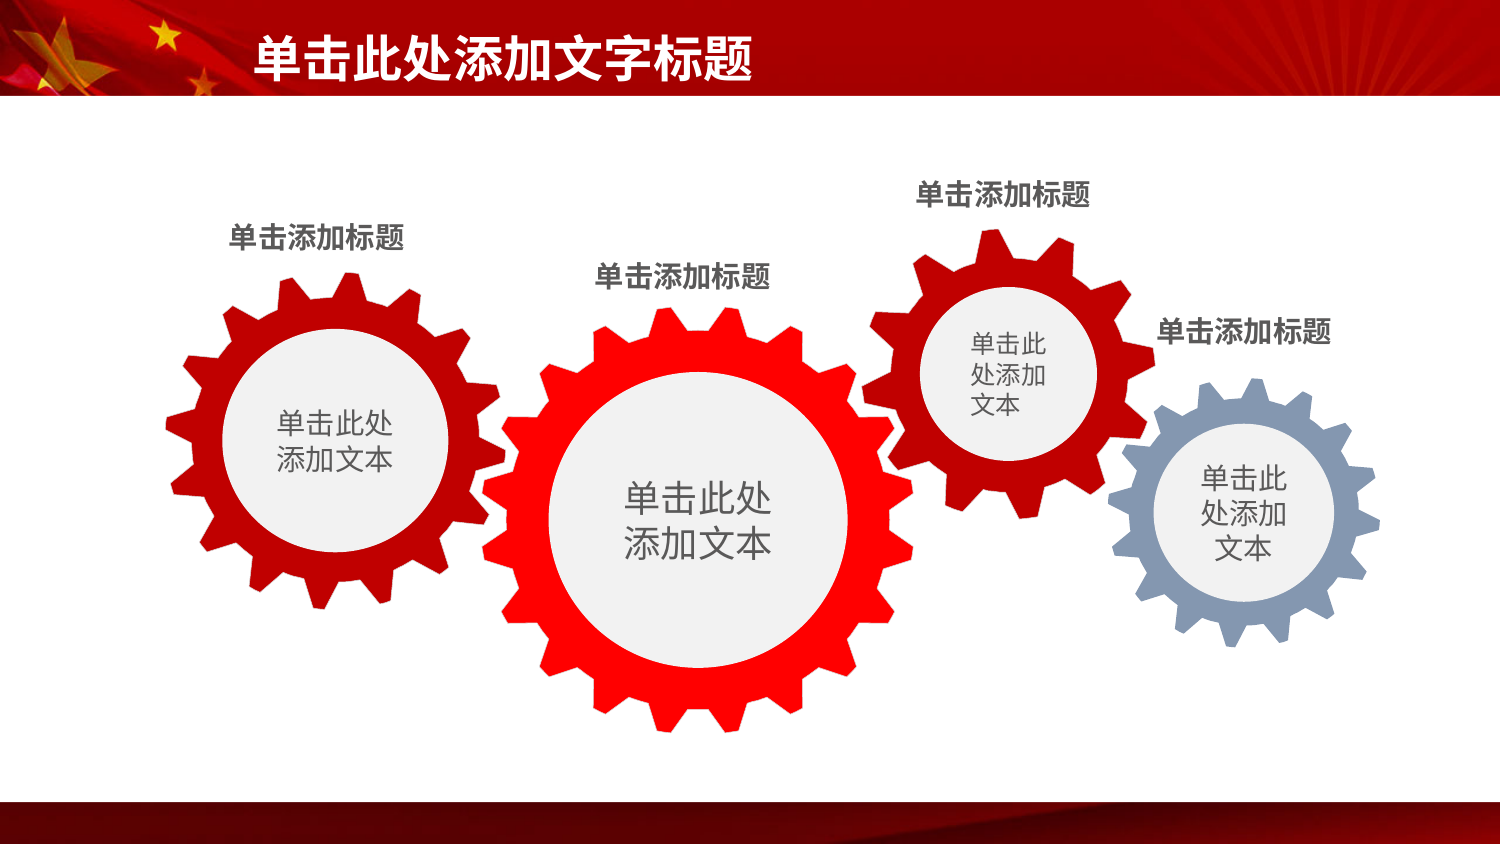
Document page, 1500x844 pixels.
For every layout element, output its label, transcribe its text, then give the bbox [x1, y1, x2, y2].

text_box 单击添加标题 [861, 168, 1146, 219]
picture [0, 0, 1500, 95]
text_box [481, 307, 914, 733]
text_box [165, 272, 506, 610]
text_box 单击添加标题 [541, 250, 825, 301]
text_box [861, 228, 1156, 520]
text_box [1107, 378, 1380, 648]
picture [0, 803, 1500, 844]
text_box 单击添加标题 [174, 212, 459, 263]
text_box 单击添加标题 [1156, 305, 1368, 356]
text_box 单击此处添加文字标题 [238, 20, 768, 95]
